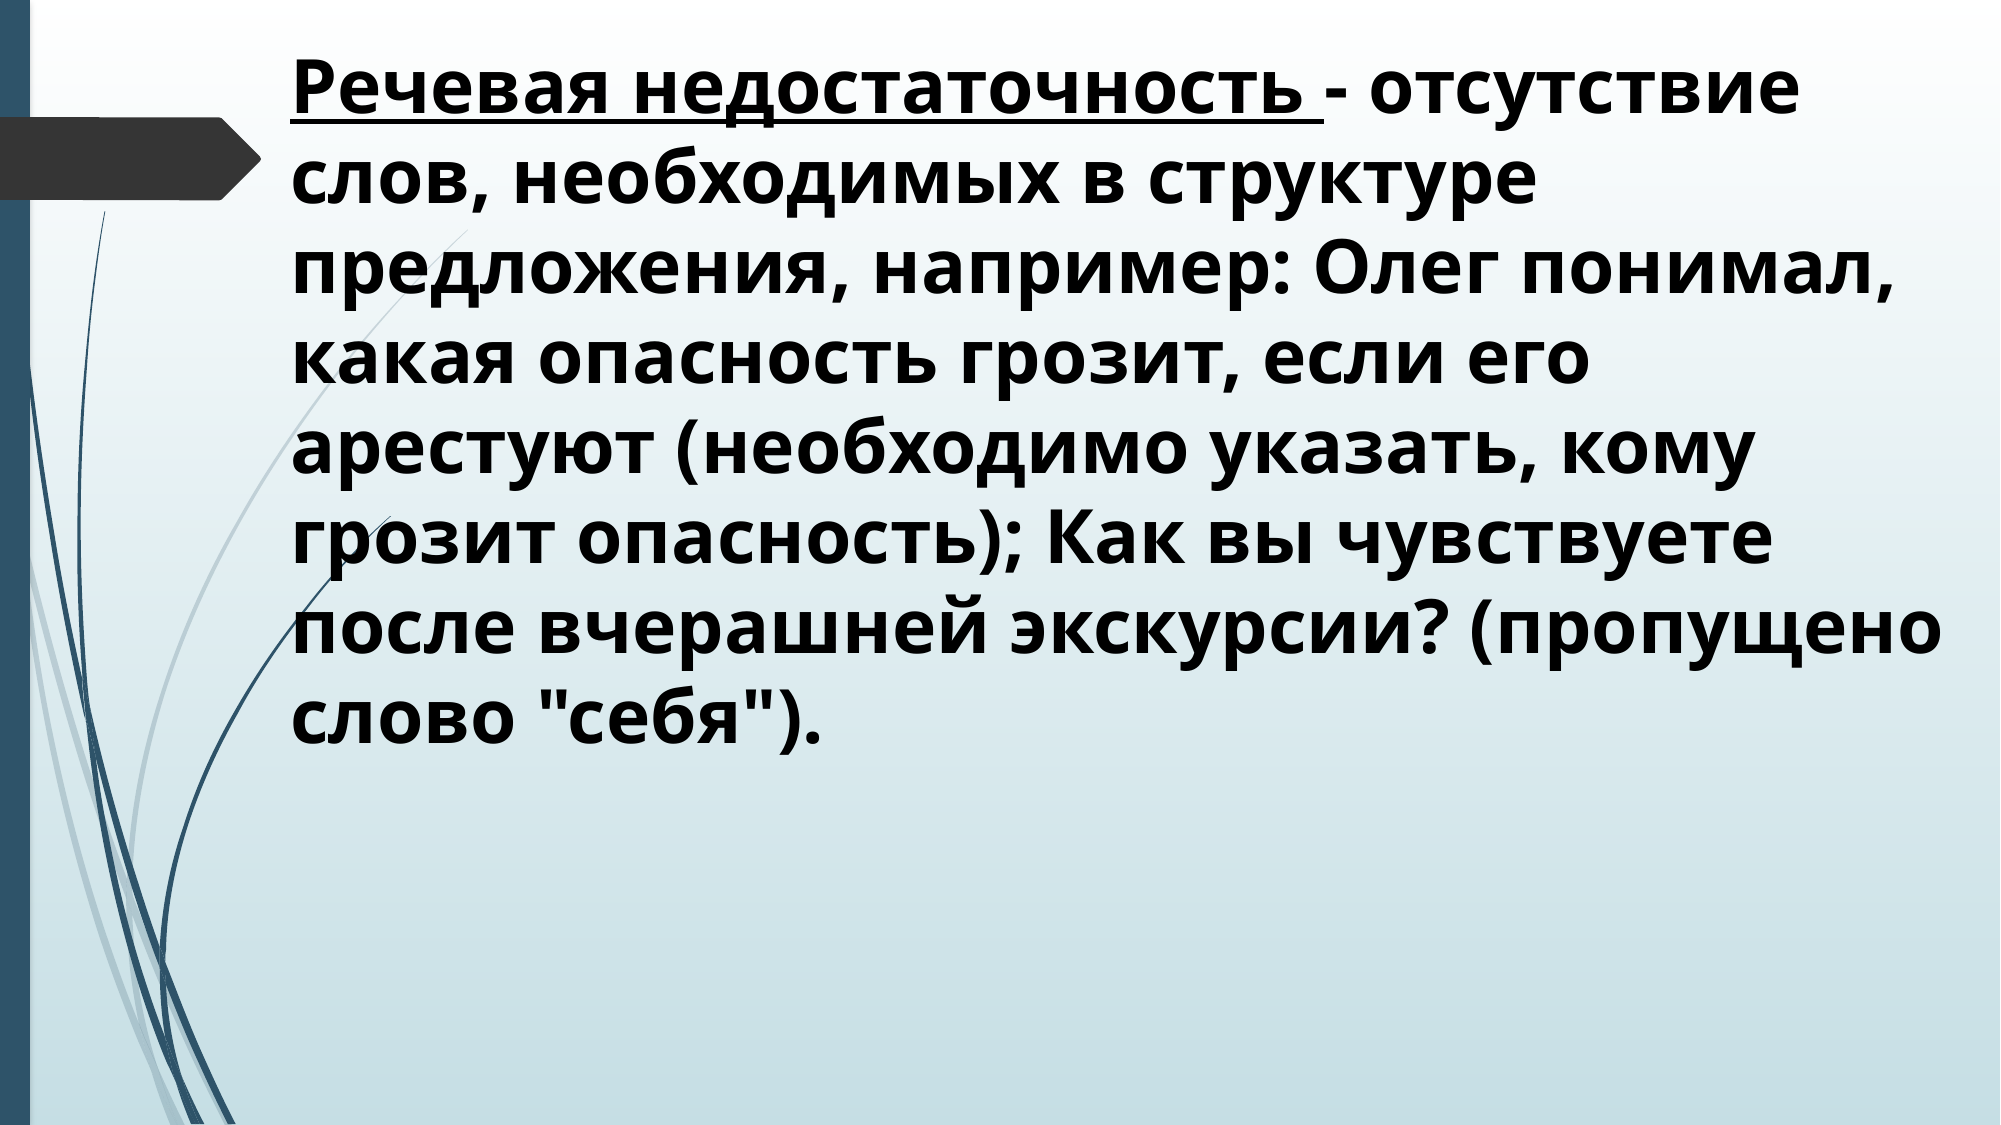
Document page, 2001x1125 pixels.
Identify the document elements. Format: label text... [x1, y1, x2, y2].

list Речевая недостаточность - отсутствие слов, необходимых в структуре предложения, например: Олег понимал, какая опасность грозит, если его арестуют (необходимо указать, кому грозит опасность); Как вы чувствуете после вчерашней экскурсии? (пропущено слово "себя"). [275, 30, 1978, 1109]
